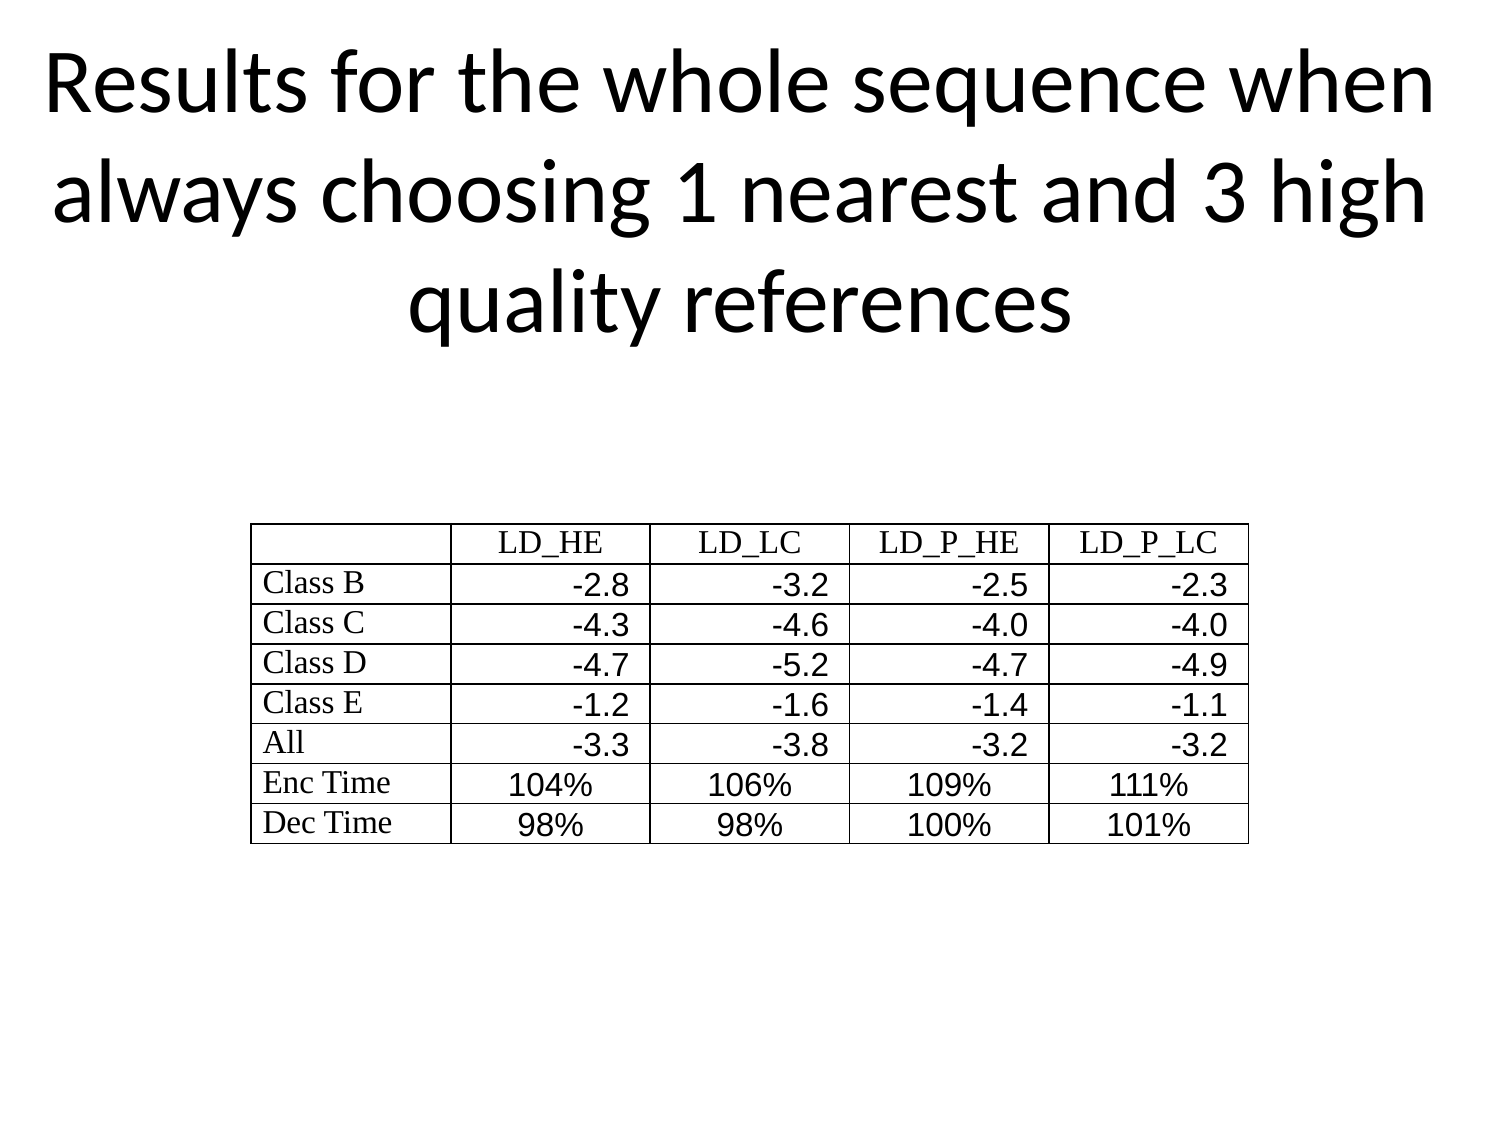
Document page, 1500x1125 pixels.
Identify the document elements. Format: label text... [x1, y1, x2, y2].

table_cell 109% [850, 764, 1048, 803]
table_cell -4.7 [452, 645, 649, 683]
table_cell -4.9 [1050, 645, 1248, 683]
table_cell -4.7 [850, 645, 1048, 683]
table_cell -4.3 [452, 605, 649, 643]
table_cell Dec Time [252, 804, 450, 843]
table_cell 98% [651, 804, 849, 843]
table_cell -4.6 [651, 605, 849, 643]
table_cell -3.2 [1050, 724, 1248, 763]
table_header LD_LC [651, 525, 849, 563]
table_cell -1.2 [452, 685, 649, 723]
table_cell Class E [252, 685, 450, 723]
table_cell 101% [1050, 804, 1248, 843]
title Results for the whole sequence when always choosing 1 nearest and 3 high quality references [0, 45, 1483, 327]
table_header LD_P_LC [1050, 525, 1248, 563]
table_cell 104% [452, 764, 649, 803]
table_cell All [252, 724, 450, 763]
table_cell 106% [651, 764, 849, 803]
table_header [252, 525, 450, 563]
table_cell -5.2 [651, 645, 849, 683]
table_cell -3.2 [850, 724, 1048, 763]
table_cell Class B [252, 565, 450, 603]
table_cell -2.8 [452, 565, 649, 603]
table_cell 98% [452, 804, 649, 843]
table_cell -3.2 [651, 565, 849, 603]
table_cell -3.3 [452, 724, 649, 763]
table_cell -3.8 [651, 724, 849, 763]
table_cell Enc Time [252, 764, 450, 803]
table_header LD_P_HE [850, 525, 1048, 563]
table_cell -4.0 [850, 605, 1048, 643]
table_cell 100% [850, 804, 1048, 843]
table_header LD_HE [452, 525, 649, 563]
table_cell -2.3 [1050, 565, 1248, 603]
table_cell 111% [1050, 764, 1248, 803]
table_cell -1.1 [1050, 685, 1248, 723]
table_cell Class D [252, 645, 450, 683]
table_cell -2.5 [850, 565, 1048, 603]
table_cell -1.4 [850, 685, 1048, 723]
table_cell -4.0 [1050, 605, 1248, 643]
table_cell -1.6 [651, 685, 849, 723]
table_cell Class C [252, 605, 450, 643]
